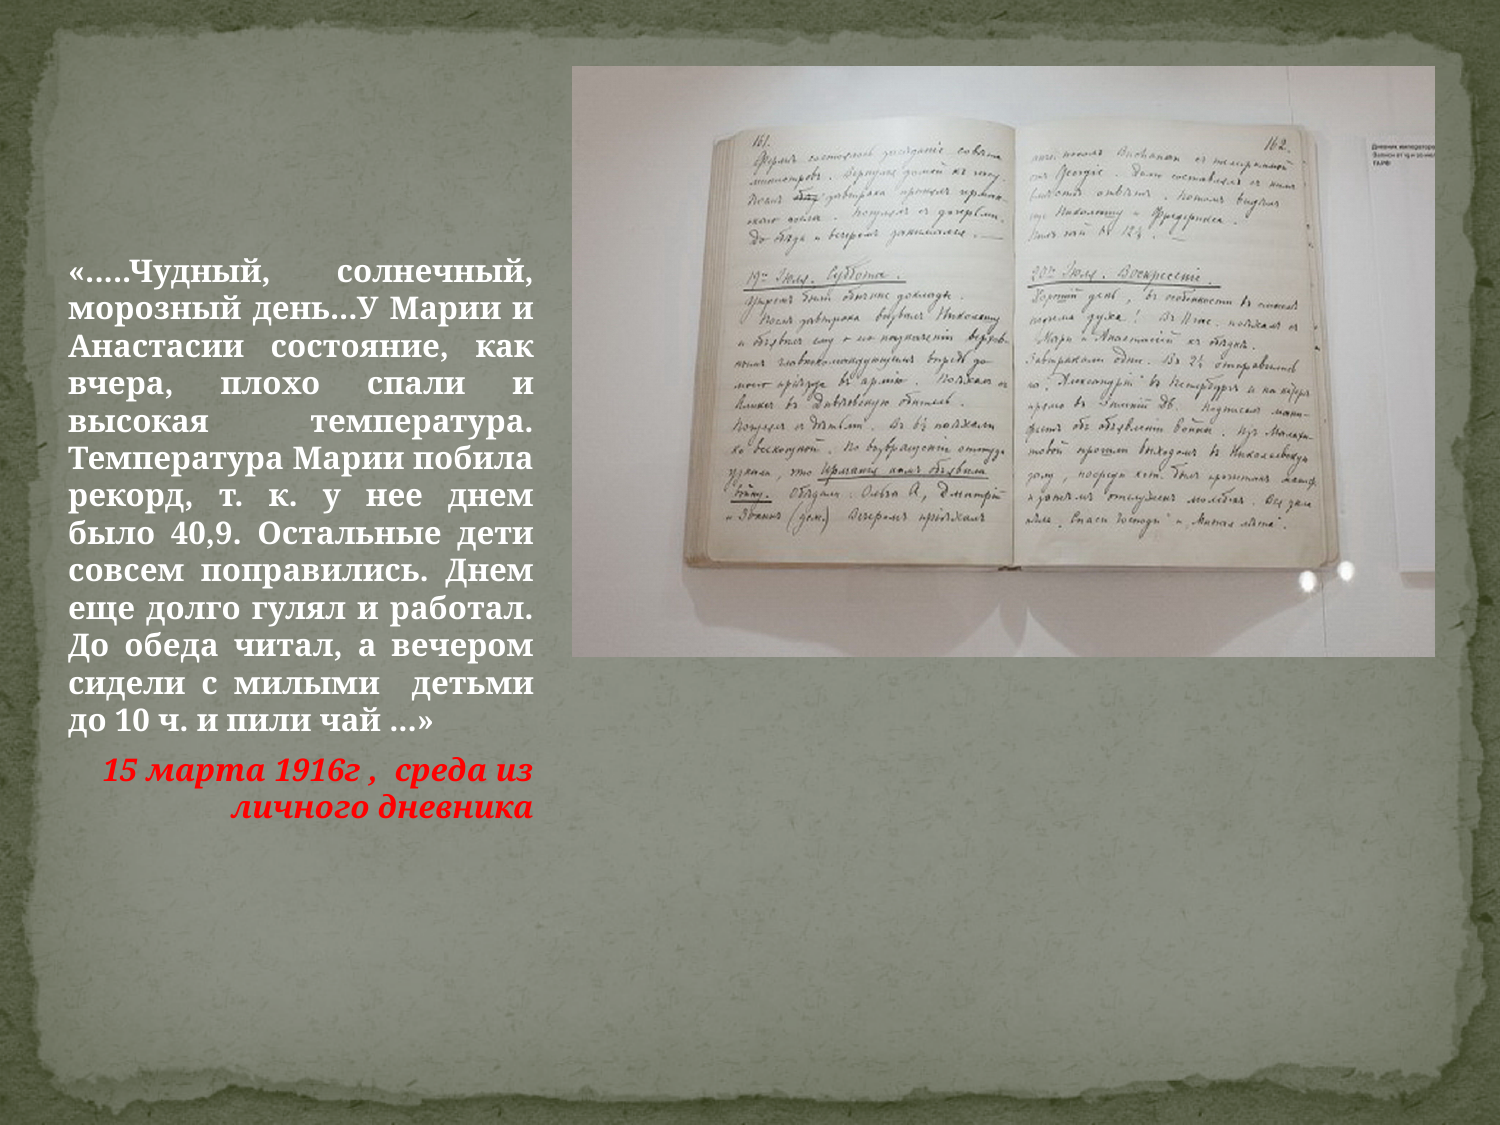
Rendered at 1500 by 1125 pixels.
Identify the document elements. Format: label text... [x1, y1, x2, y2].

picture [572, 66, 1435, 657]
list «.....Чудный, солнечный, морозный день...У Марии и Анастасии состояние, как вчера, плохо спали и высокая температура. Температура Марии побила рекорд, т. к. у нее днем было 40,9. Остальные дети совсем поправились. Днем еще долго гулял и работал. До обеда читал, а вечером сидели с милыми детьми до 10 ч. и пили чай ...» 15 марта 1916г , среда из личного дневника [52, 243, 550, 1125]
